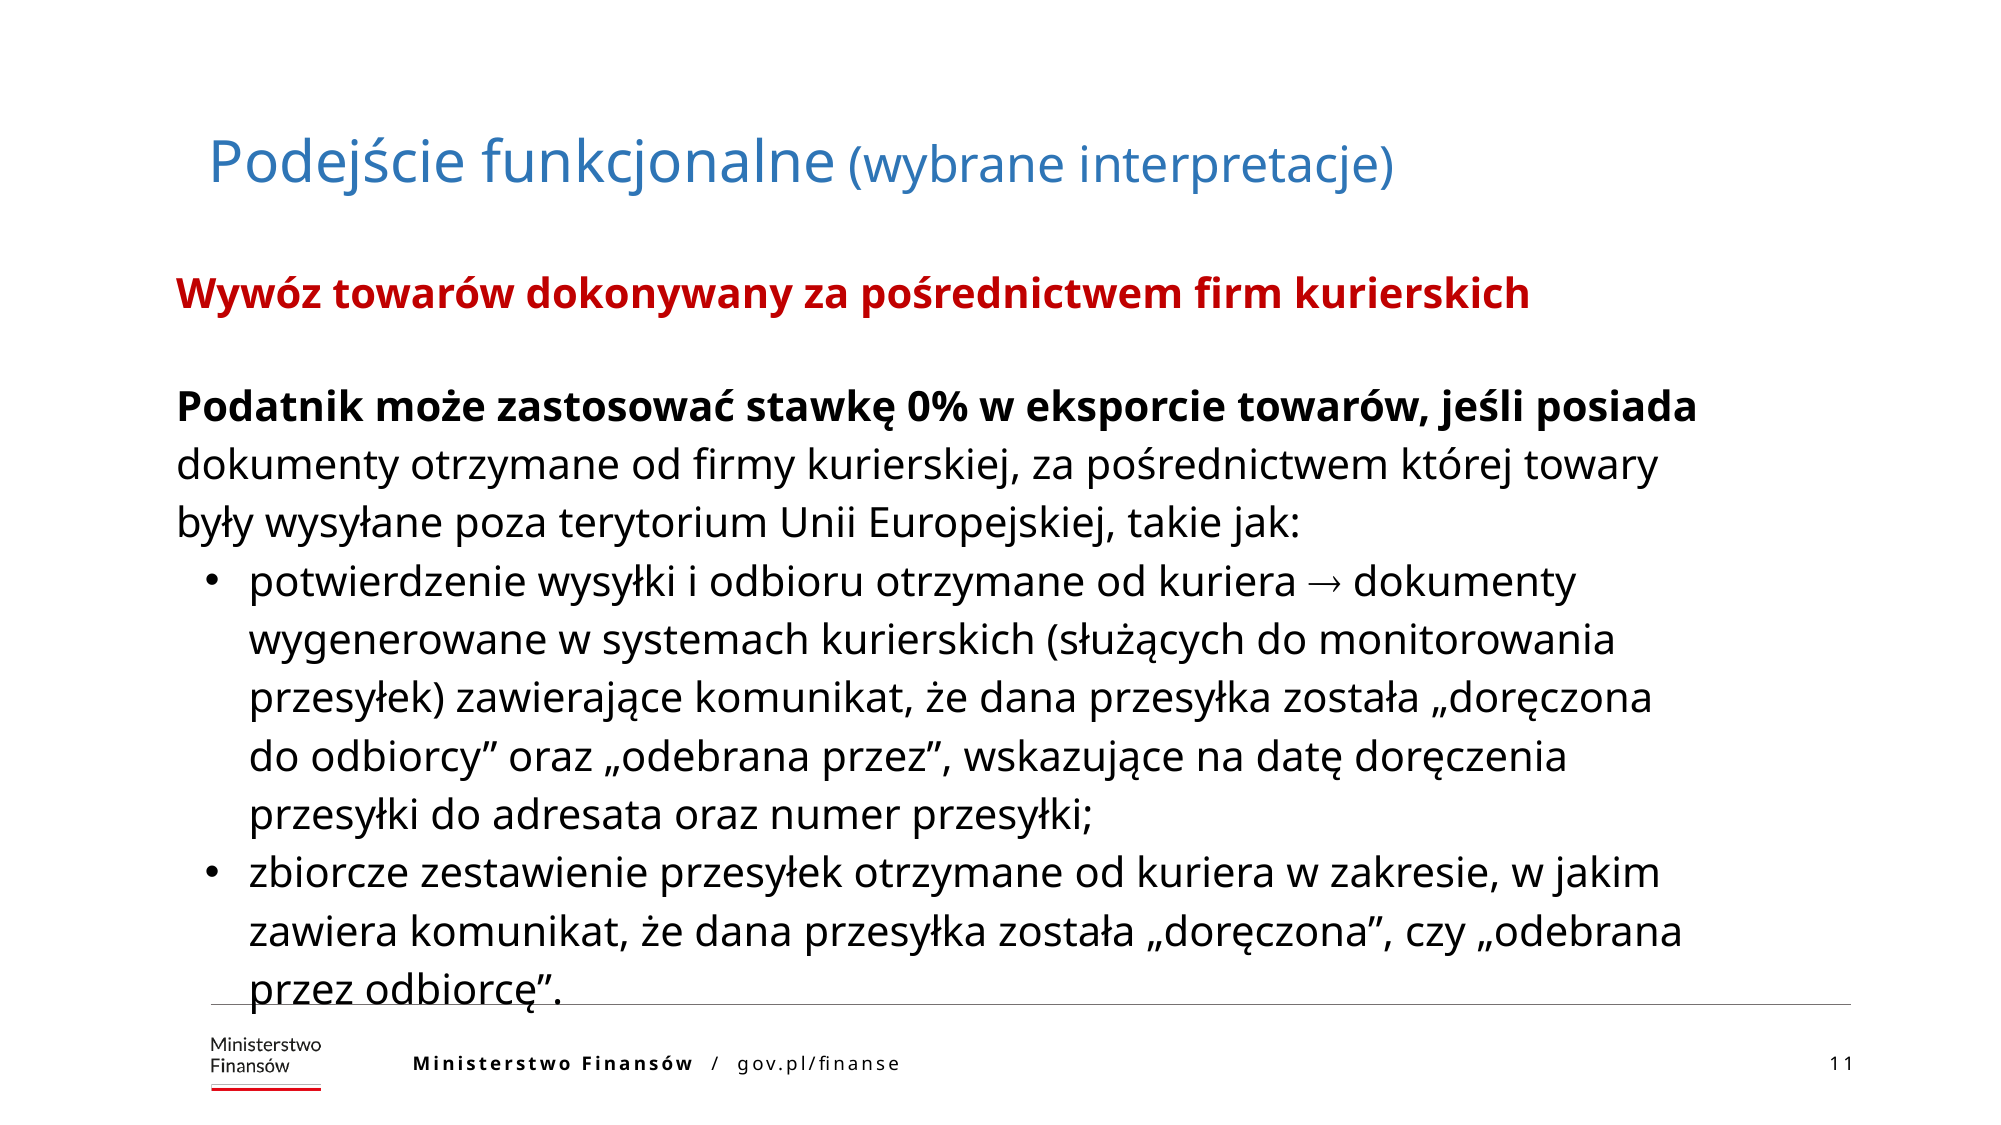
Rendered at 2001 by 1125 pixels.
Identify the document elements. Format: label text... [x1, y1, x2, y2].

text_box Podejście funkcjonalne (wybrane interpretacje) [194, 117, 1835, 202]
picture [196, 1075, 347, 1106]
text_box Wywóz towarów dokonywany za pośrednictwem firm kurierskich Podatnik może zastosować stawkę 0% w eksporcie towarów, jeśli posiada dokumenty otrzymane od firmy kurierskiej, za pośrednictwem której towary były wysyłane poza terytorium Unii Europejskiej, takie jak: potwierdzenie wysyłki i odbioru otrzymane od kuriera  dokumenty wygenerowane w systemach kurierskich (służących do monitorowania przesyłek) zawierające komunikat, że dana przesyłka została „doręczona do odbiorcy” oraz „odebrana przez”, wskazujące na datę doręczenia przesyłki do adresata oraz numer przesyłki; zbiorcze zestawienie przesyłek otrzymane od kuriera w zakresie, w jakim zawiera komunikat, że dana przesyłka została „doręczona”, czy „odebrana przez odbiorcę”. [161, 255, 1721, 1075]
